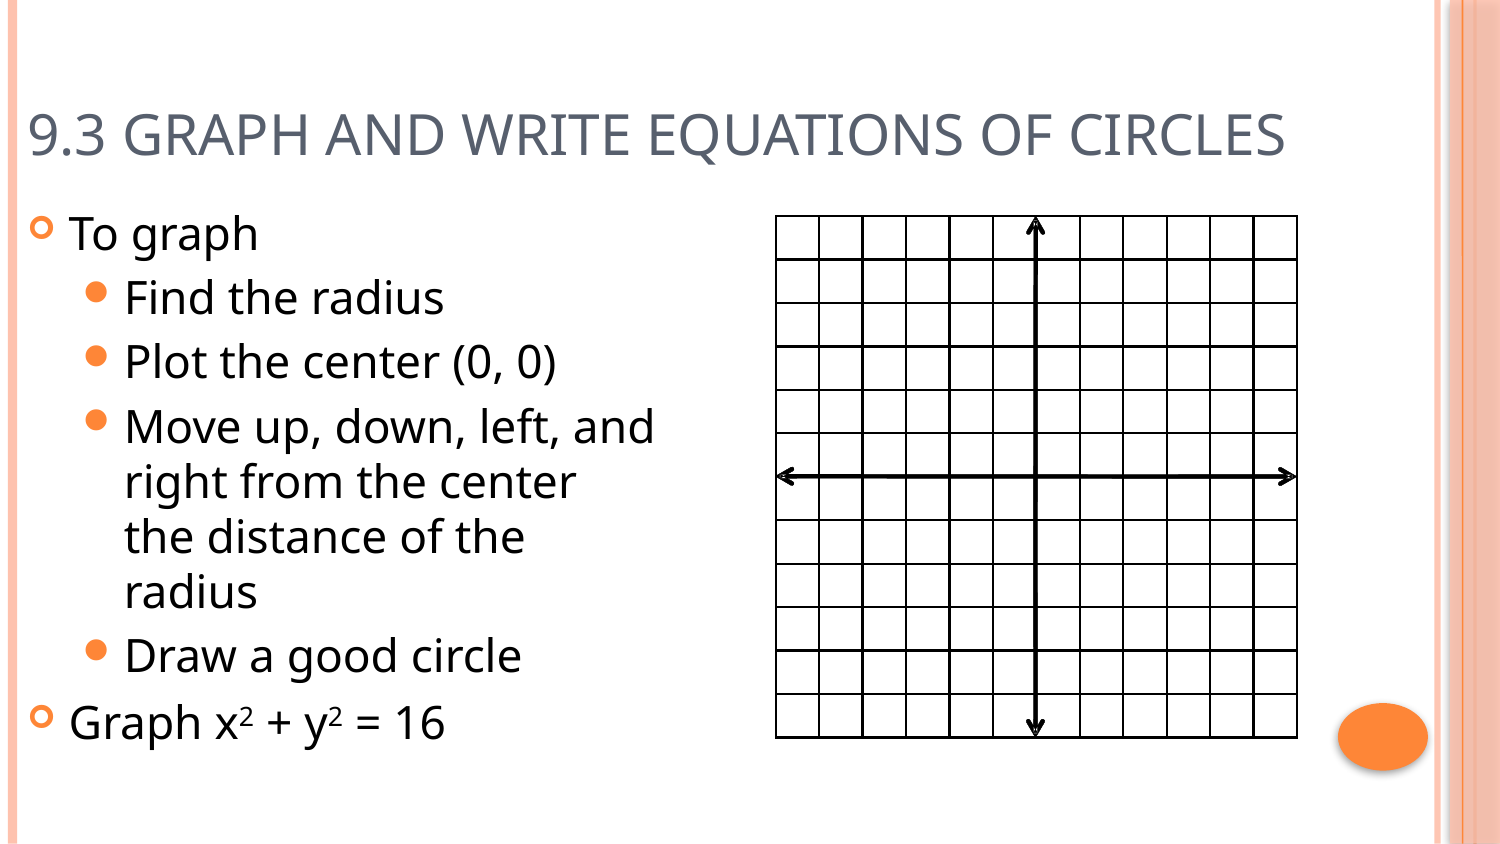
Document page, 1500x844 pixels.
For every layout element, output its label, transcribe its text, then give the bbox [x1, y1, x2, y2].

list To graph Find the radius Plot the center (0, 0) Move up, down, left, and right from the center the distance of the radius Draw a good circle Graph x2 + y2 = 16 [12, 196, 675, 760]
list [755, 196, 1320, 760]
title 9.3 Graph and Write Equations of Circles [12, 33, 1375, 175]
